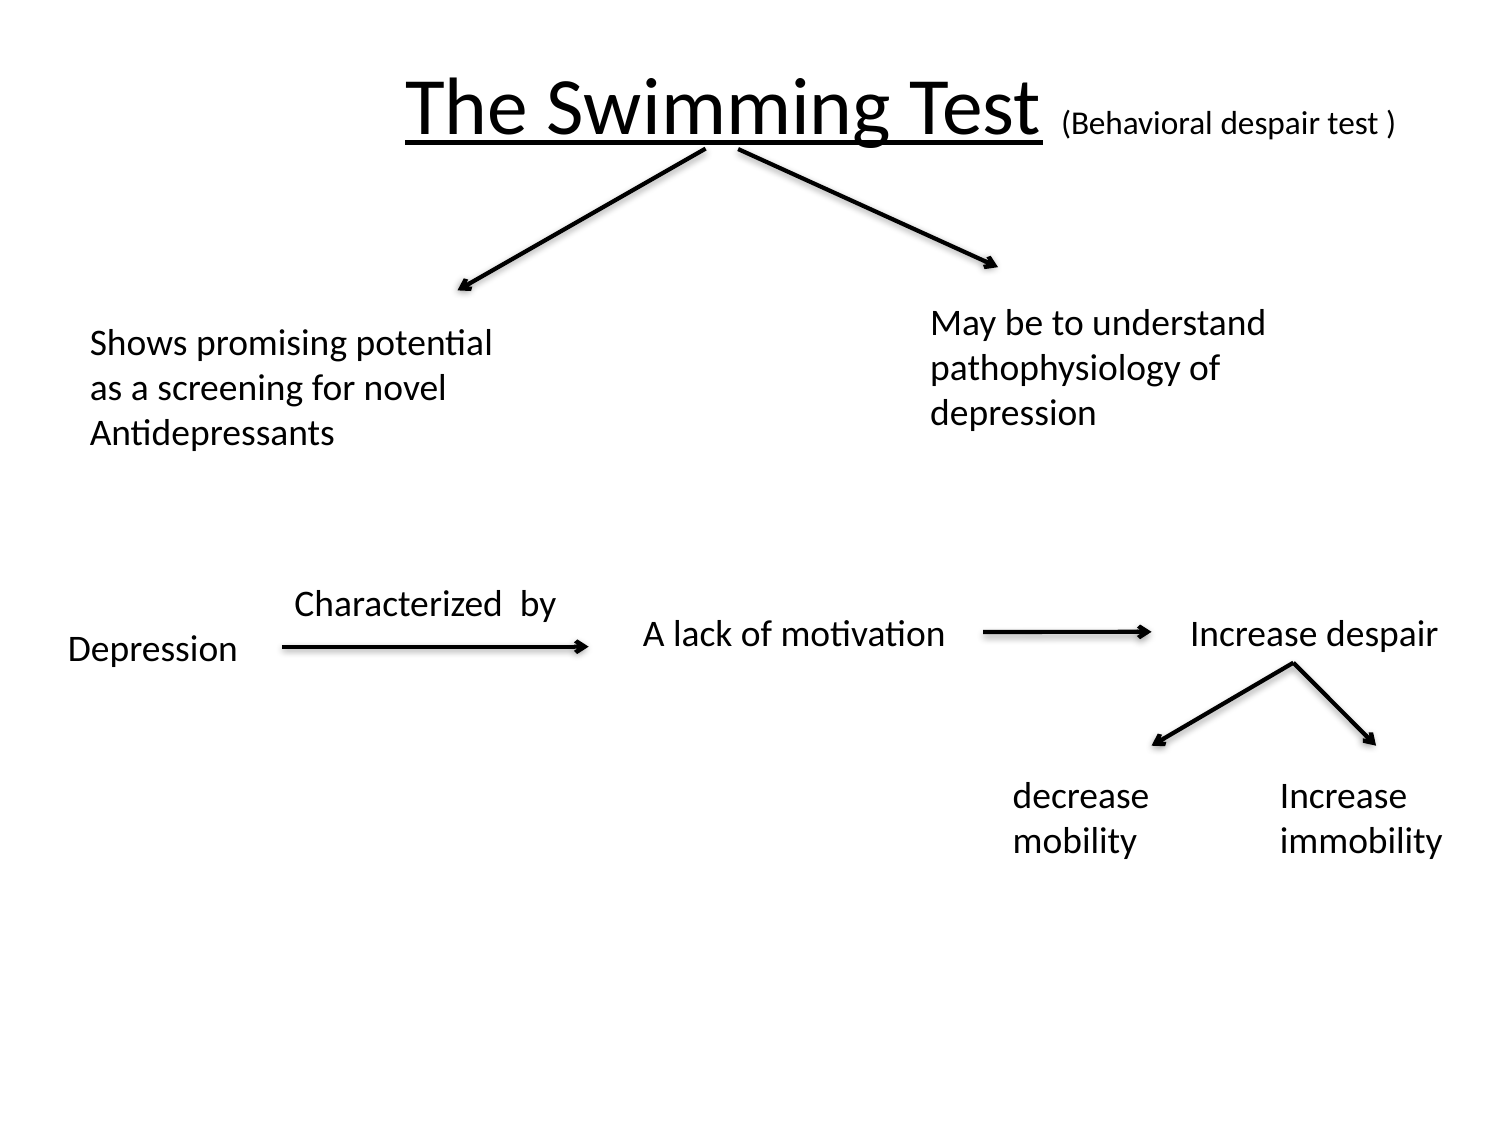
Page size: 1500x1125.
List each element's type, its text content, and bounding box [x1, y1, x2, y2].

text_box Increase despair [1175, 602, 1469, 662]
text_box decrease mobility [998, 763, 1179, 868]
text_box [457, 148, 706, 291]
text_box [1294, 662, 1377, 746]
text_box Characterized by [279, 571, 582, 631]
text_box Depression [53, 616, 315, 677]
text_box Shows promising potential as a screening for novel Antidepressants [75, 310, 536, 461]
text_box The Swimming Test (Behavioral despair test ) [74, 45, 1468, 185]
text_box Increase immobility [1265, 763, 1488, 868]
text_box May be to understand pathophysiology of depression [915, 290, 1376, 441]
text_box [1151, 662, 1294, 746]
text_box A lack of motivation [628, 602, 984, 662]
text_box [737, 148, 999, 268]
